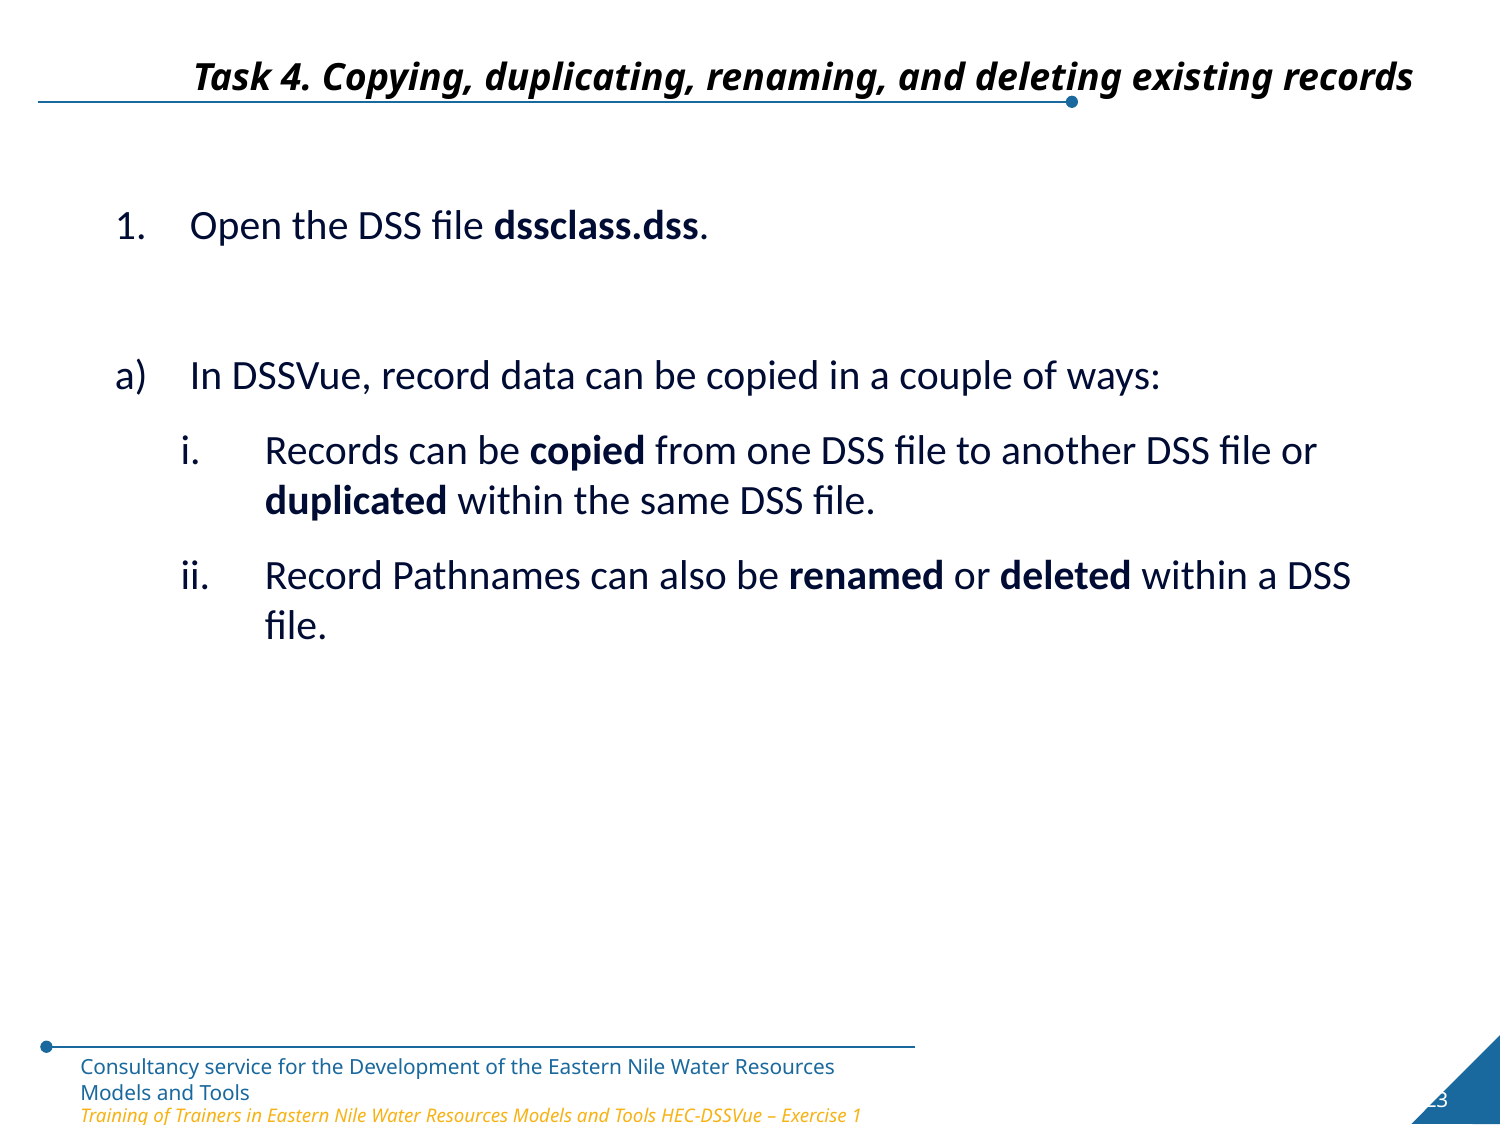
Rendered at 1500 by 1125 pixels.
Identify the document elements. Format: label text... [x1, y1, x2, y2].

list Open the DSS file dssclass.dss. In DSSVue, record data can be copied in a couple of ways: Records can be copied from one DSS file to another DSS file or duplicated within the same DSS file. Record Pathnames can also be renamed or deleted within a DSS file. [100, 190, 1376, 976]
text_box Task 4. Copying, duplicating, renaming, and deleting existing records [178, 22, 1468, 106]
